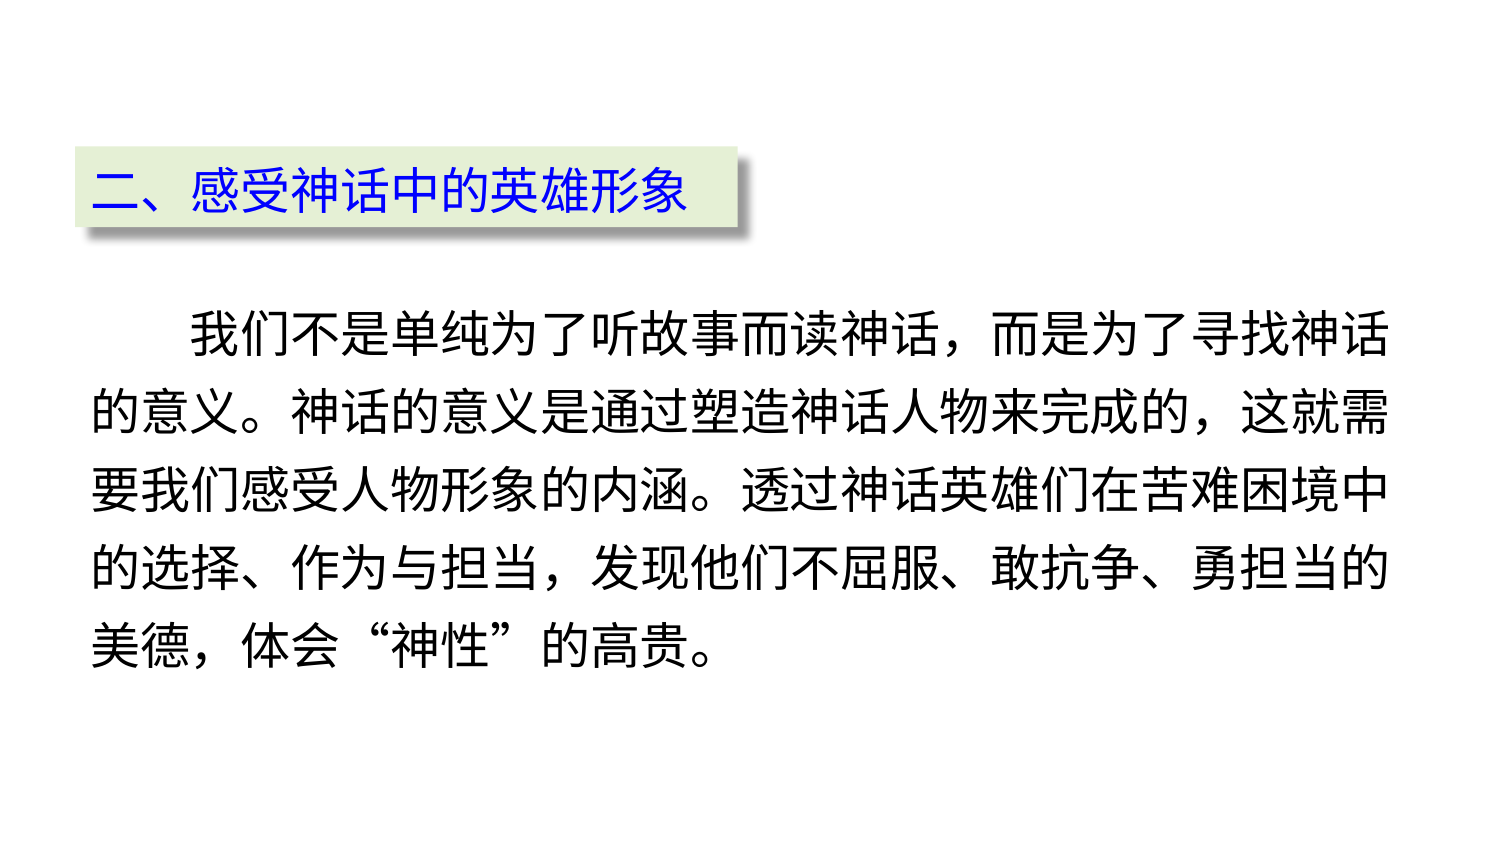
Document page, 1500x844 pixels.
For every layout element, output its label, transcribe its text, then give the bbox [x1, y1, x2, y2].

text_box 我们不是单纯为了听故事而读神话，而是为了寻找神话的意义。神话的意义是通过塑造神话人物来完成的，这就需要我们感受人物形象的内涵。透过神话英雄们在苦难困境中的选择、作为与担当，发现他们不屈服、敢抗争、勇担当的美德，体会“神性”的高贵。 [75, 276, 1436, 682]
text_box 二、感受神话中的英雄形象 [75, 146, 738, 228]
